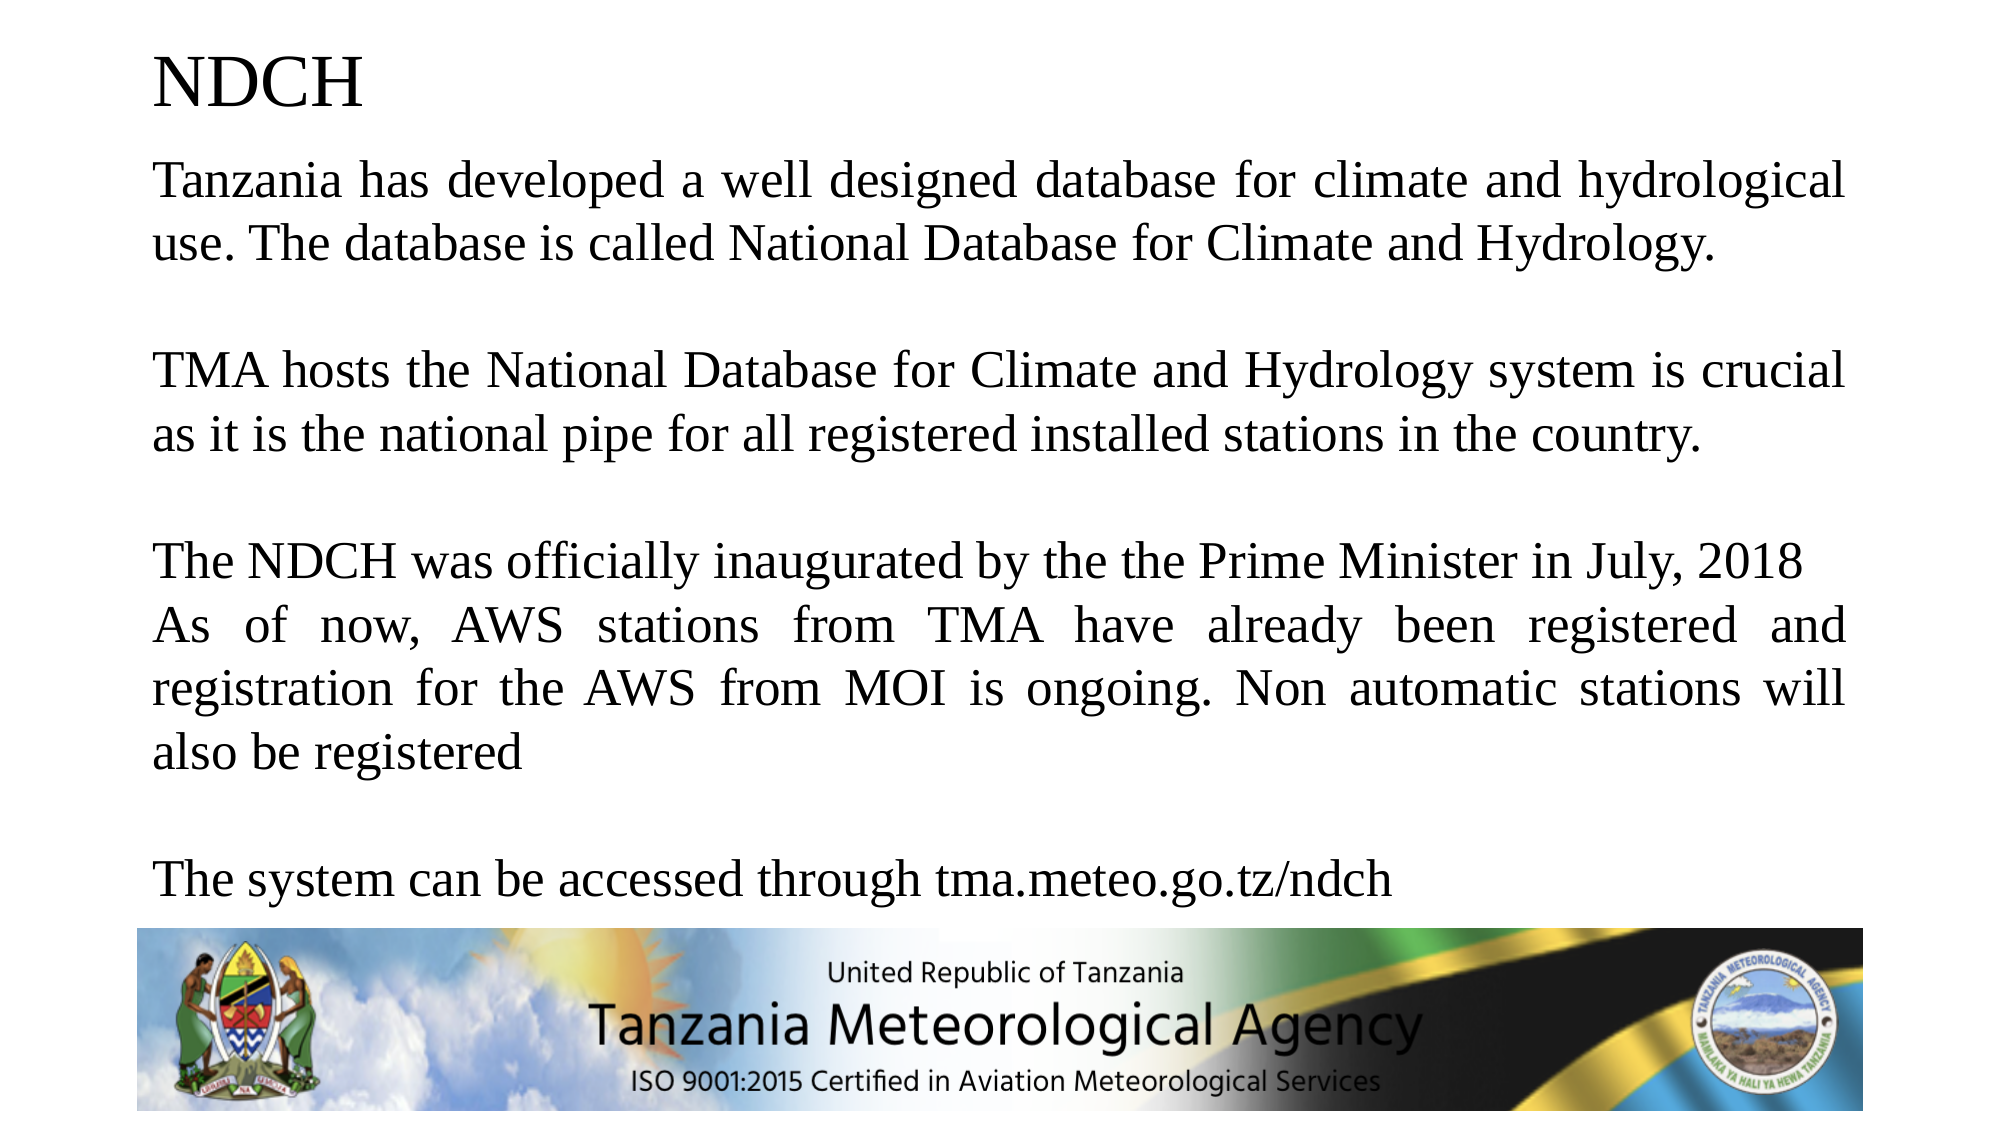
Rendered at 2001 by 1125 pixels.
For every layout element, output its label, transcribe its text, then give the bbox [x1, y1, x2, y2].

list Tanzania has developed a well designed database for climate and hydrological use. The database is called National Database for Climate and Hydrology. TMA hosts the National Database for Climate and Hydrology system is crucial as it is the national pipe for all registered installed stations in the country. The NDCH was officially inaugurated by the the Prime Minister in July, 2018 As of now, AWS stations from TMA have already been registered and registration for the AWS from MOI is ongoing. Non automatic stations will also be registered The system can be accessed through tma.meteo.go.tz/ndch [137, 136, 1863, 928]
title NDCH [137, 28, 1863, 136]
picture [137, 928, 1863, 1111]
